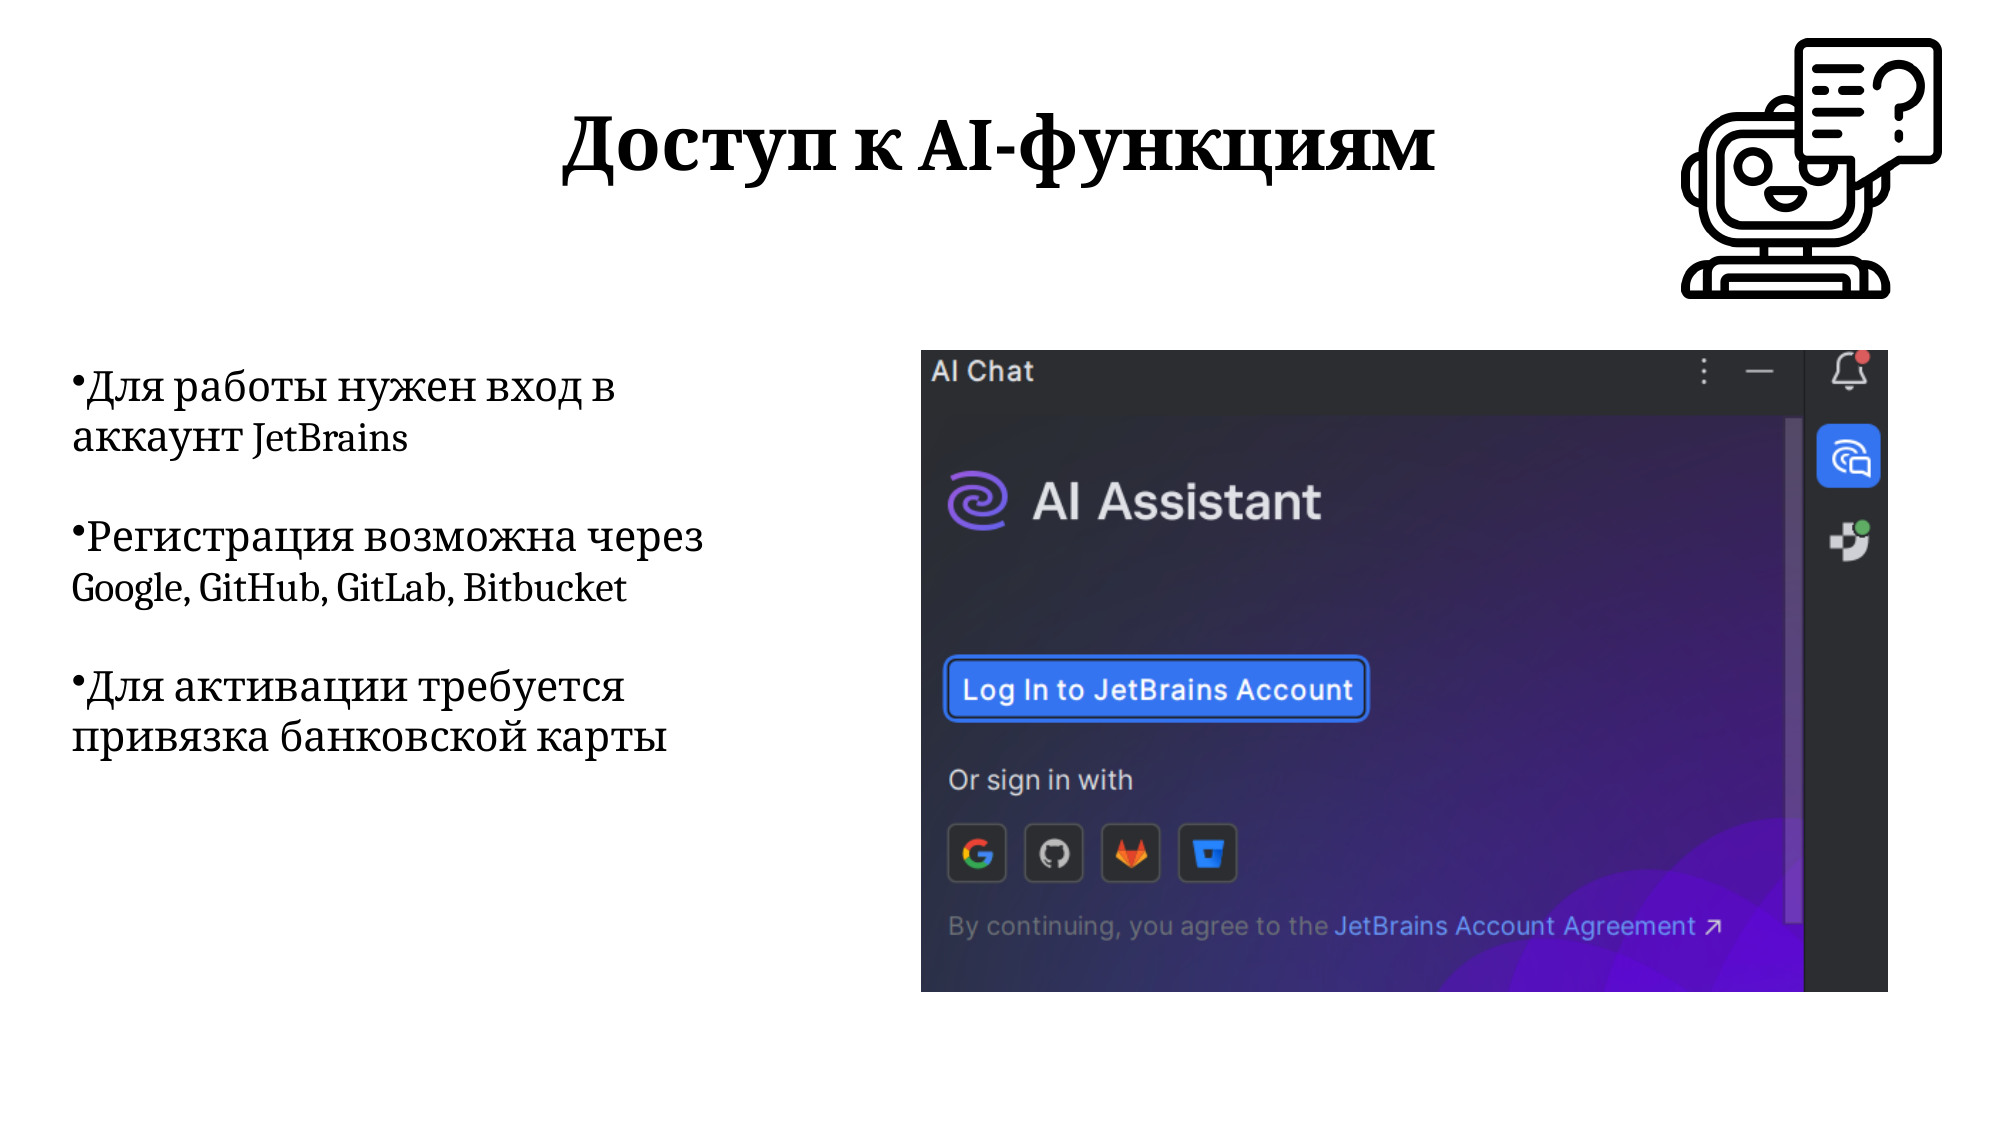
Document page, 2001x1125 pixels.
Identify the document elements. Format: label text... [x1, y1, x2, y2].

picture [1680, 37, 1943, 300]
picture [921, 350, 1889, 993]
title Доступ к AI-функциям [375, 89, 1625, 204]
text_box Для работы нужен вход в аккаунт JetBrains Регистрация возможна через Google, GitHub, GitLab, Bitbucket Для активации требуется привязка банковской карты [56, 352, 810, 768]
